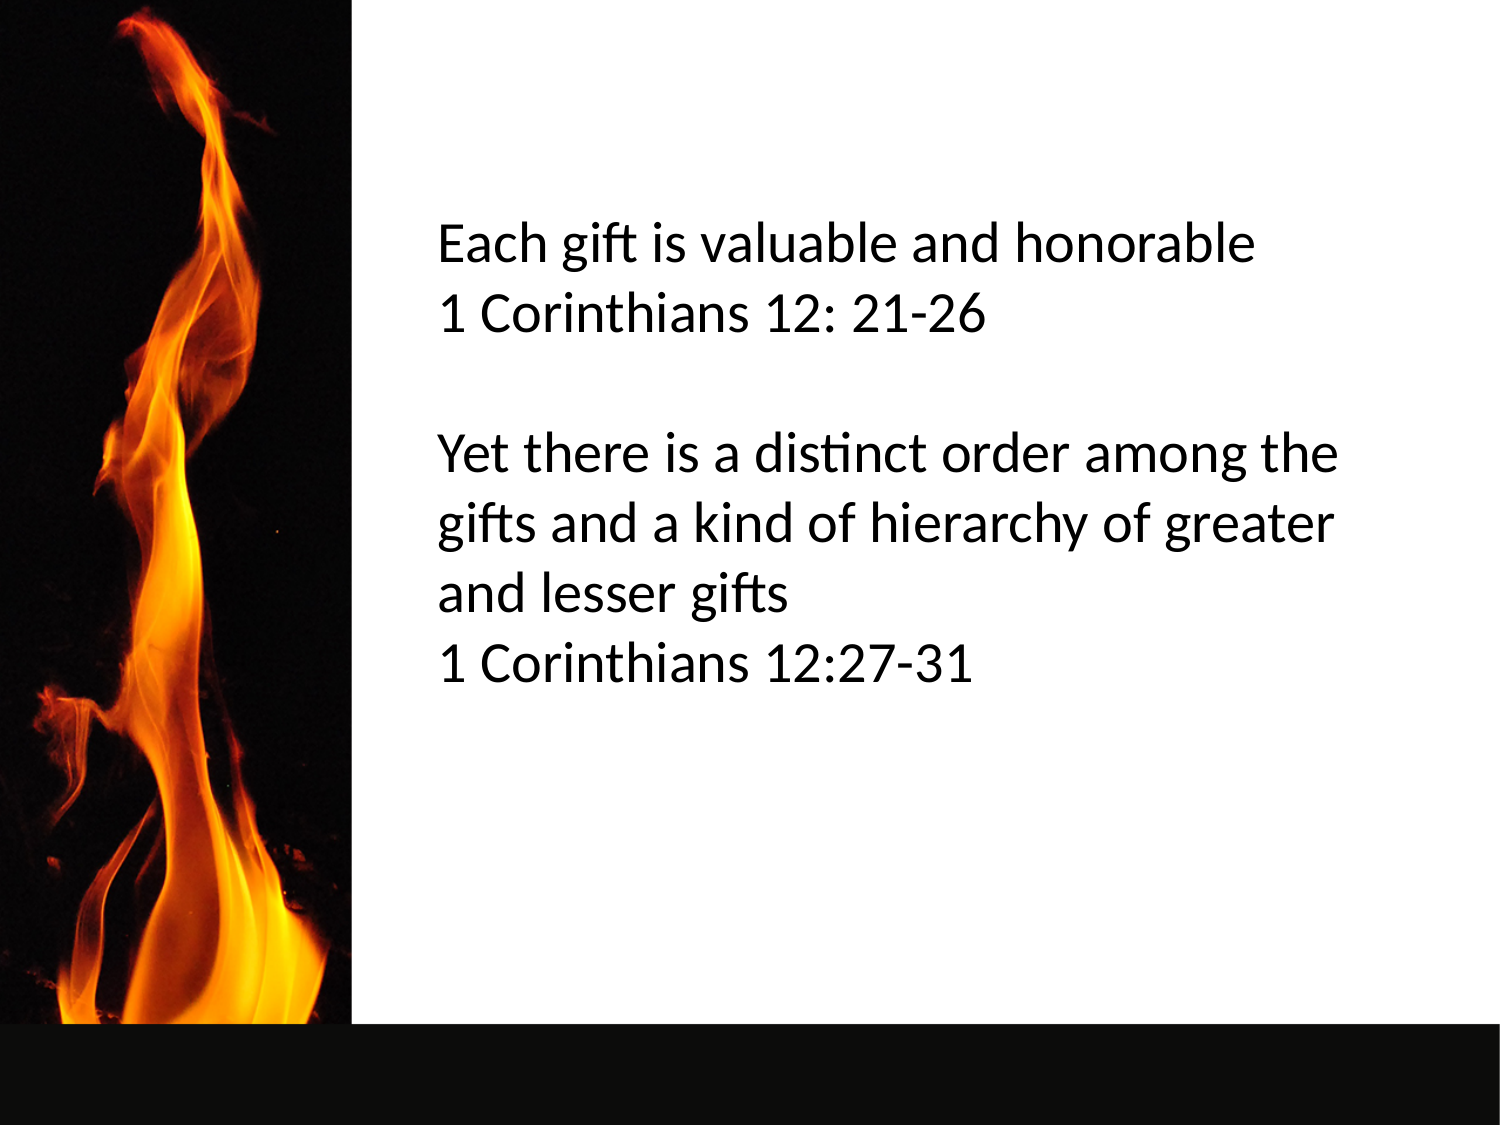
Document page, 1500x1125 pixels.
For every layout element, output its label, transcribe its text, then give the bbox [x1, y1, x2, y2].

text_box Each gift is valuable and honorable 1 Corinthians 12: 21-26 Yet there is a distinct order among the gifts and a kind of hierarchy of greater and lesser gifts 1 Corinthians 12:27-31 [423, 196, 1414, 702]
picture [0, 0, 1500, 1125]
